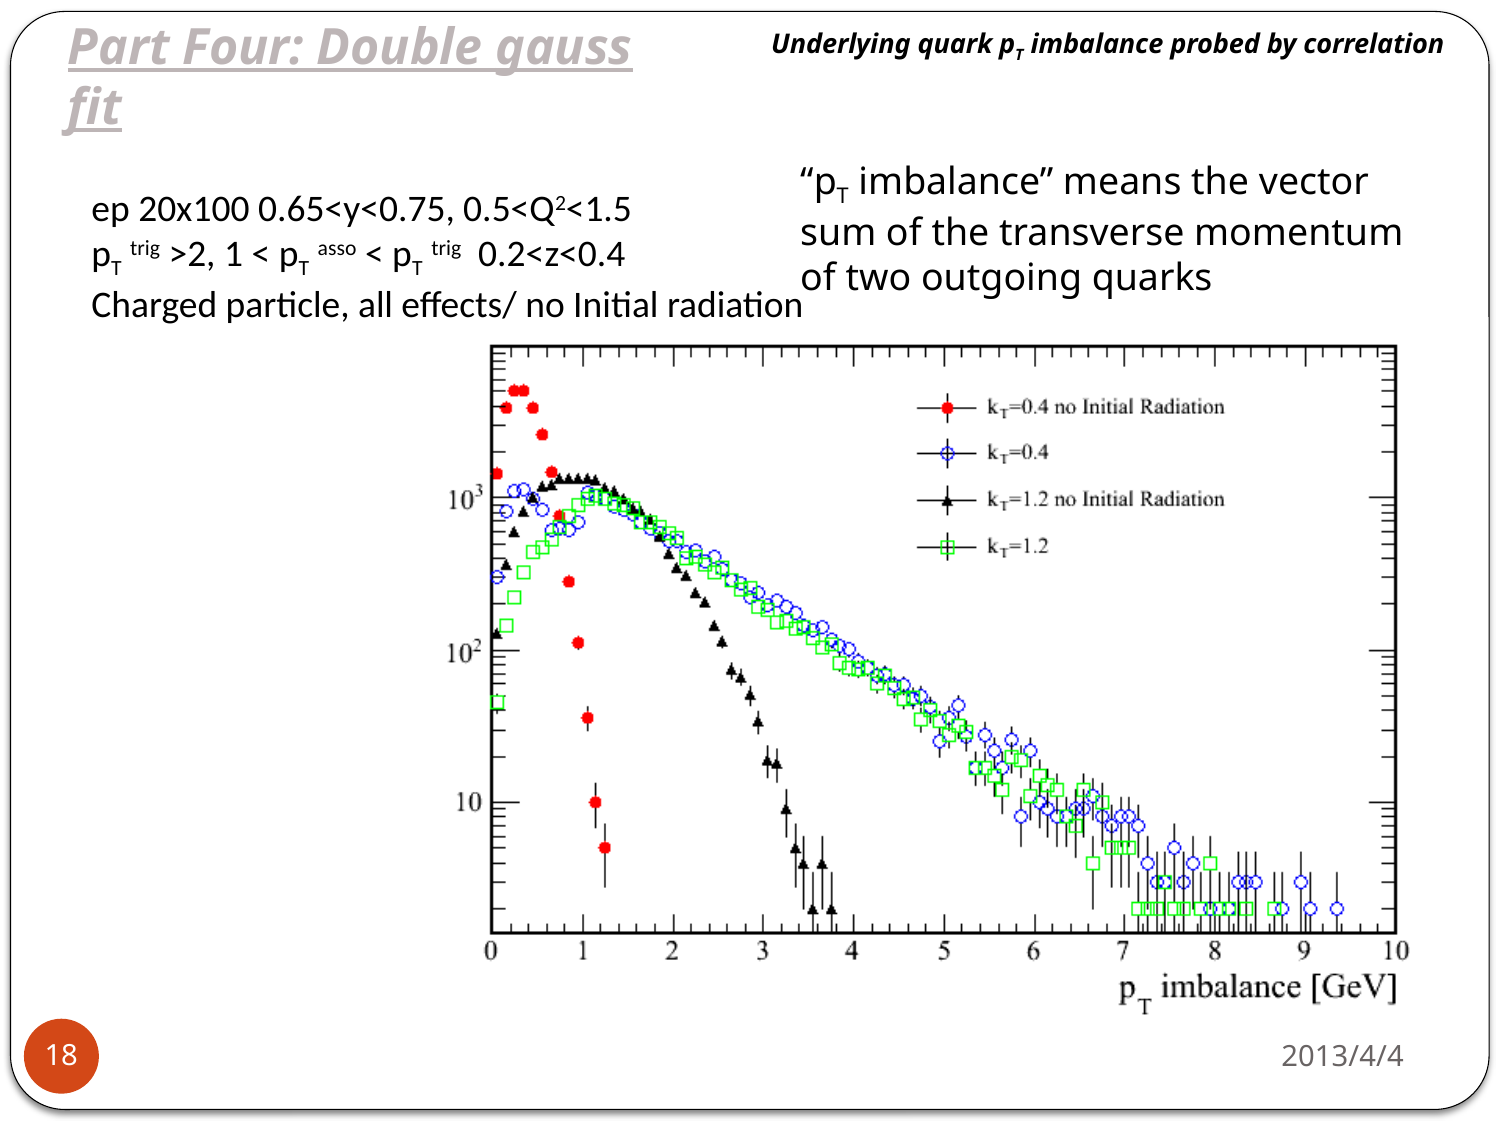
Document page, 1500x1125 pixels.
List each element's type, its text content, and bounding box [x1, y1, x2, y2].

text_box “pT imbalance” means the vector sum of the transverse momentum of two outgoing quarks [785, 149, 1459, 306]
picture [372, 320, 1424, 1036]
title Part Four: Double gauss fit [53, 6, 703, 161]
slide_number 18 [23, 1018, 99, 1094]
list Underlying quark pT imbalance probed by correlation [750, 19, 1459, 80]
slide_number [1012, 1045, 1419, 1094]
text_box ep 20x100 0.65<y<0.75, 0.5<Q2<1.5 pT trig >2, 1 < pT asso < pT trig 0.2<z<0.4 Charged particle, all effects/ no Initial radiation [76, 176, 949, 327]
